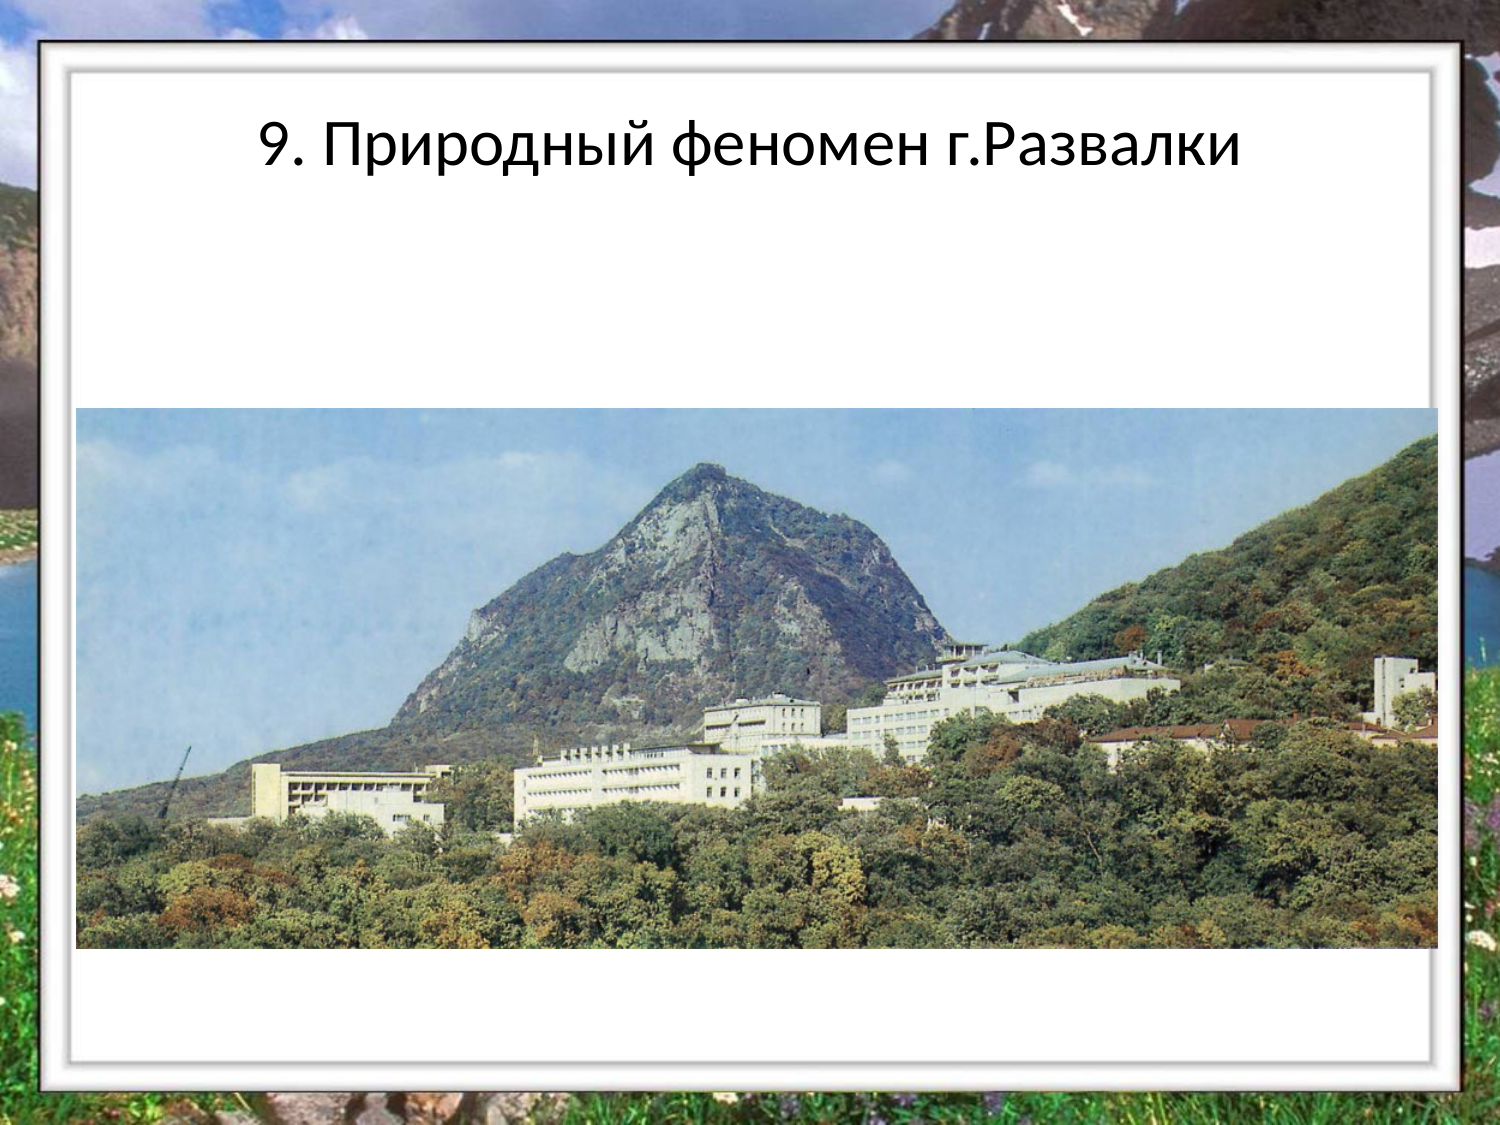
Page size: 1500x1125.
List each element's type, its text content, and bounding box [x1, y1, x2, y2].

title 9. Природный феномен г.Развалки [75, 45, 1425, 233]
picture [0, 0, 1500, 1125]
